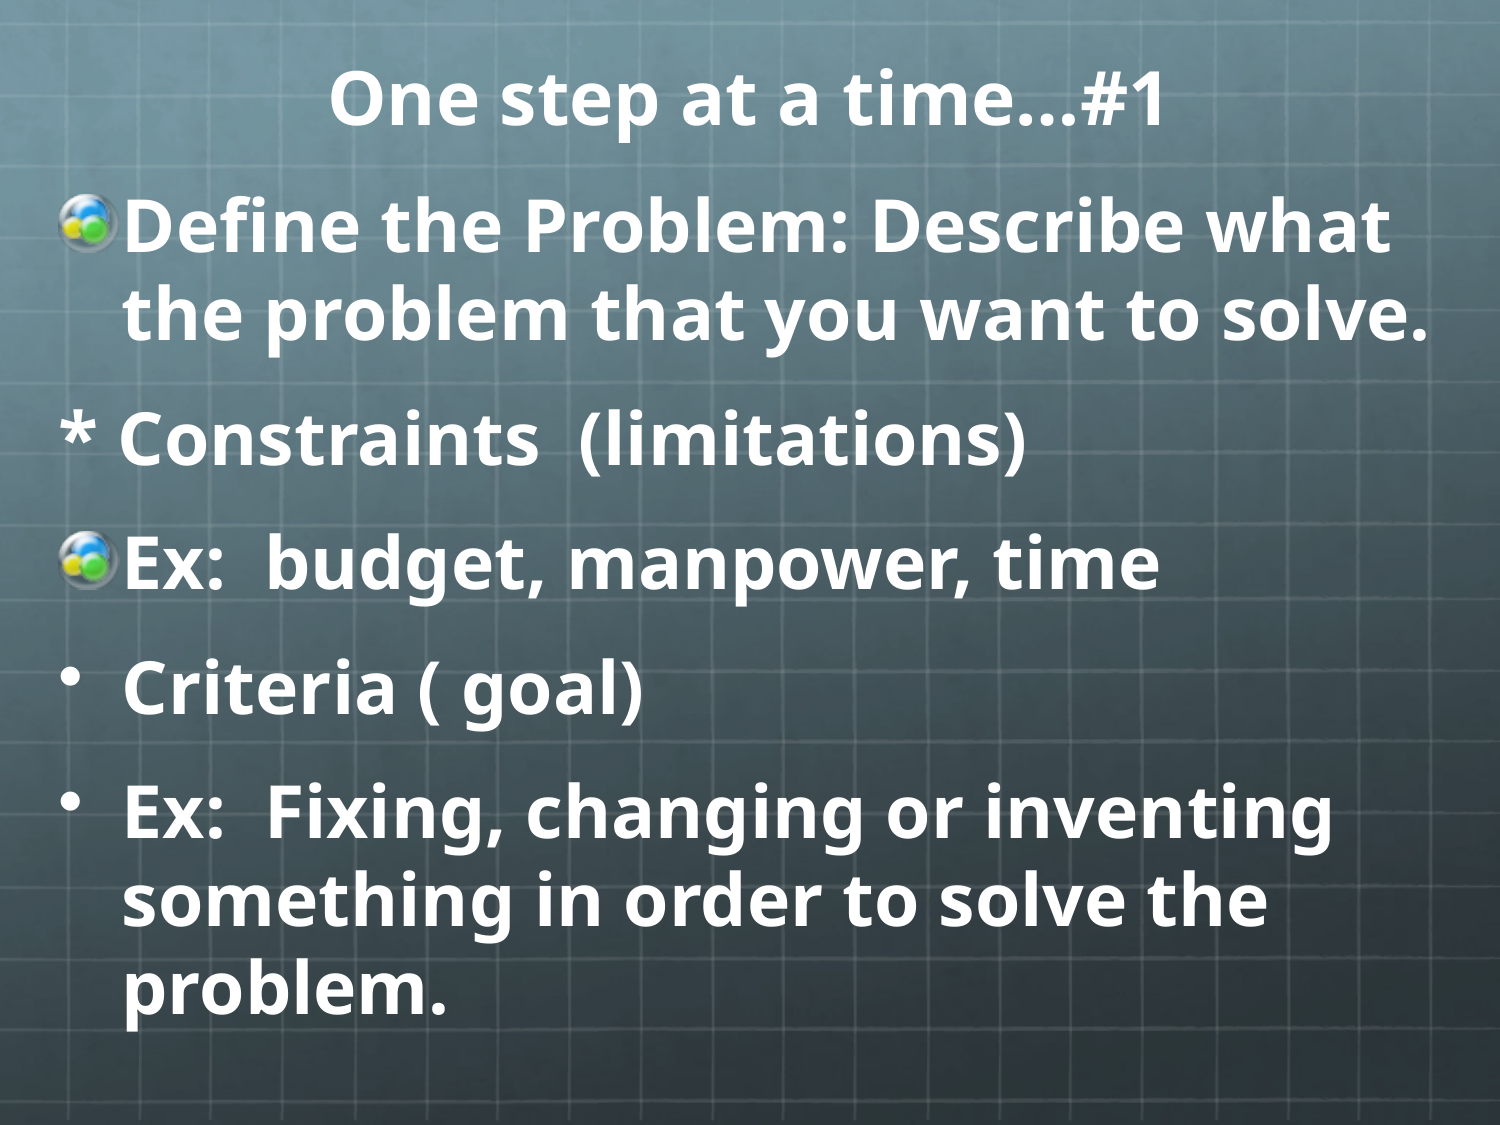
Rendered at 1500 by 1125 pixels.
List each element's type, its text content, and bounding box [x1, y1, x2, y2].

picture [0, 0, 1500, 1125]
title One step at a time…#1 [127, 17, 1372, 172]
list Define the Problem: Describe what the problem that you want to solve. * Constraints (limitations) Ex: budget, manpower, time Criteria ( goal) Ex: Fixing, changing or inventing something in order to solve the problem. [43, 172, 1457, 1074]
